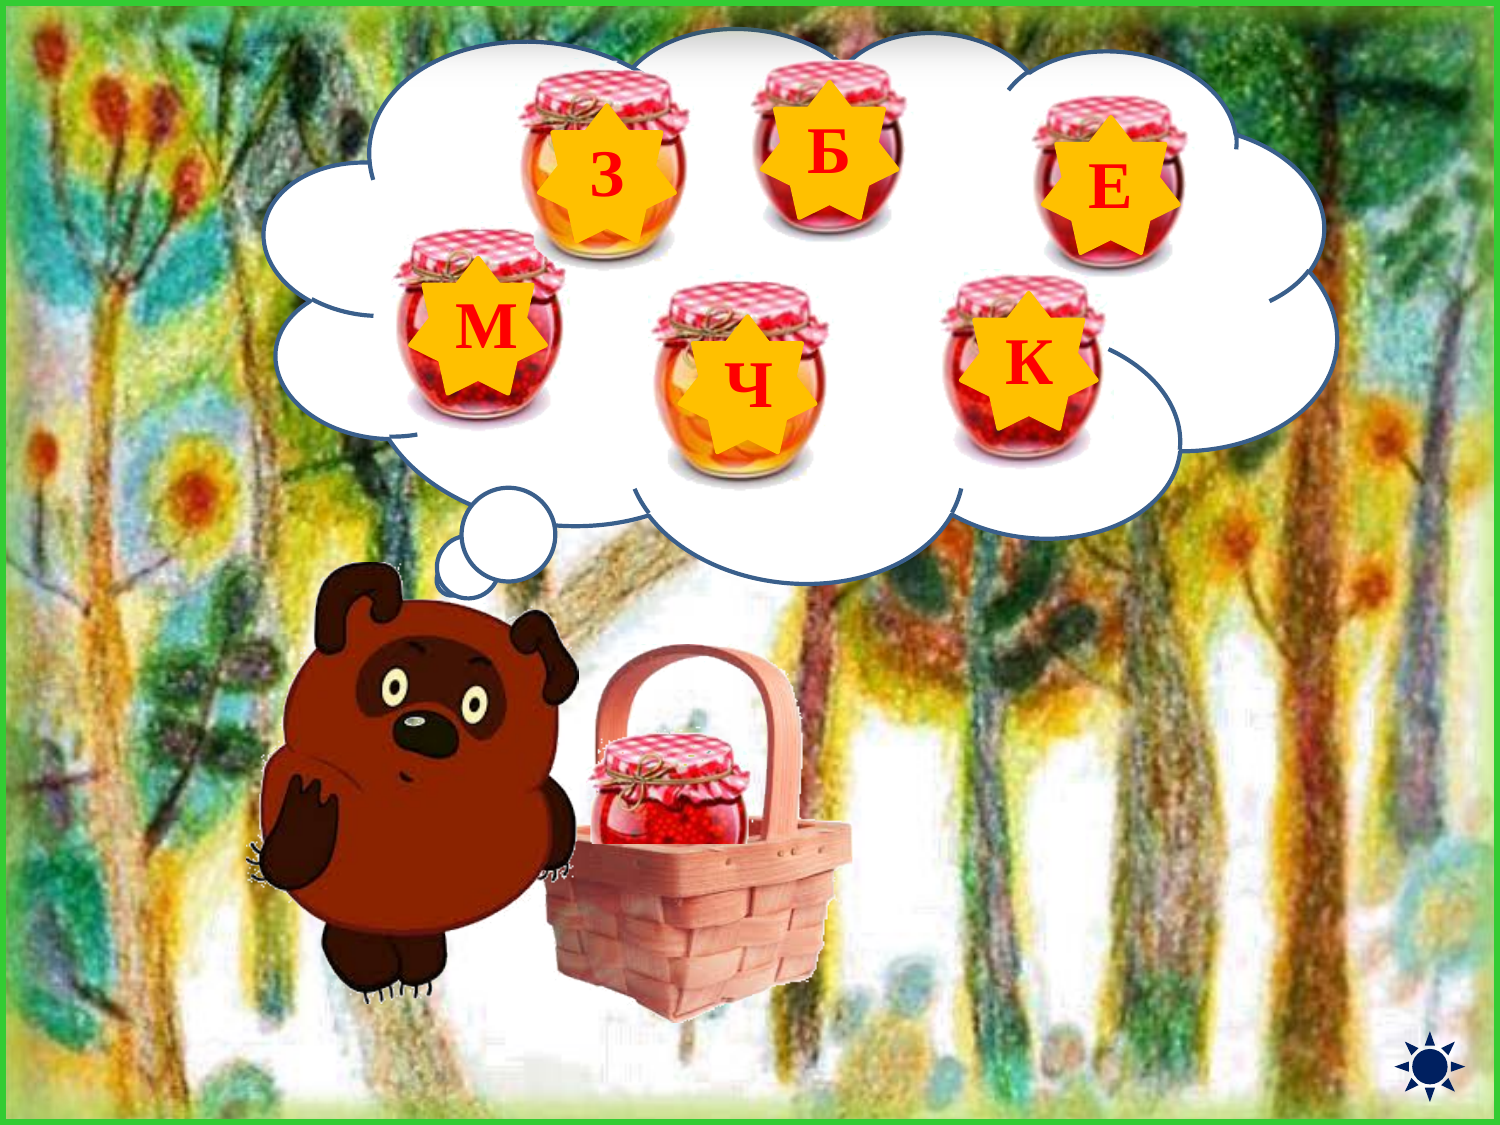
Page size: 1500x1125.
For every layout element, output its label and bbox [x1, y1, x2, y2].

picture [245, 562, 856, 1023]
picture [366, 58, 844, 493]
text_box [1392, 1029, 1468, 1105]
text_box [0, 0, 1500, 1125]
picture [913, 81, 1217, 484]
picture [738, 46, 936, 258]
